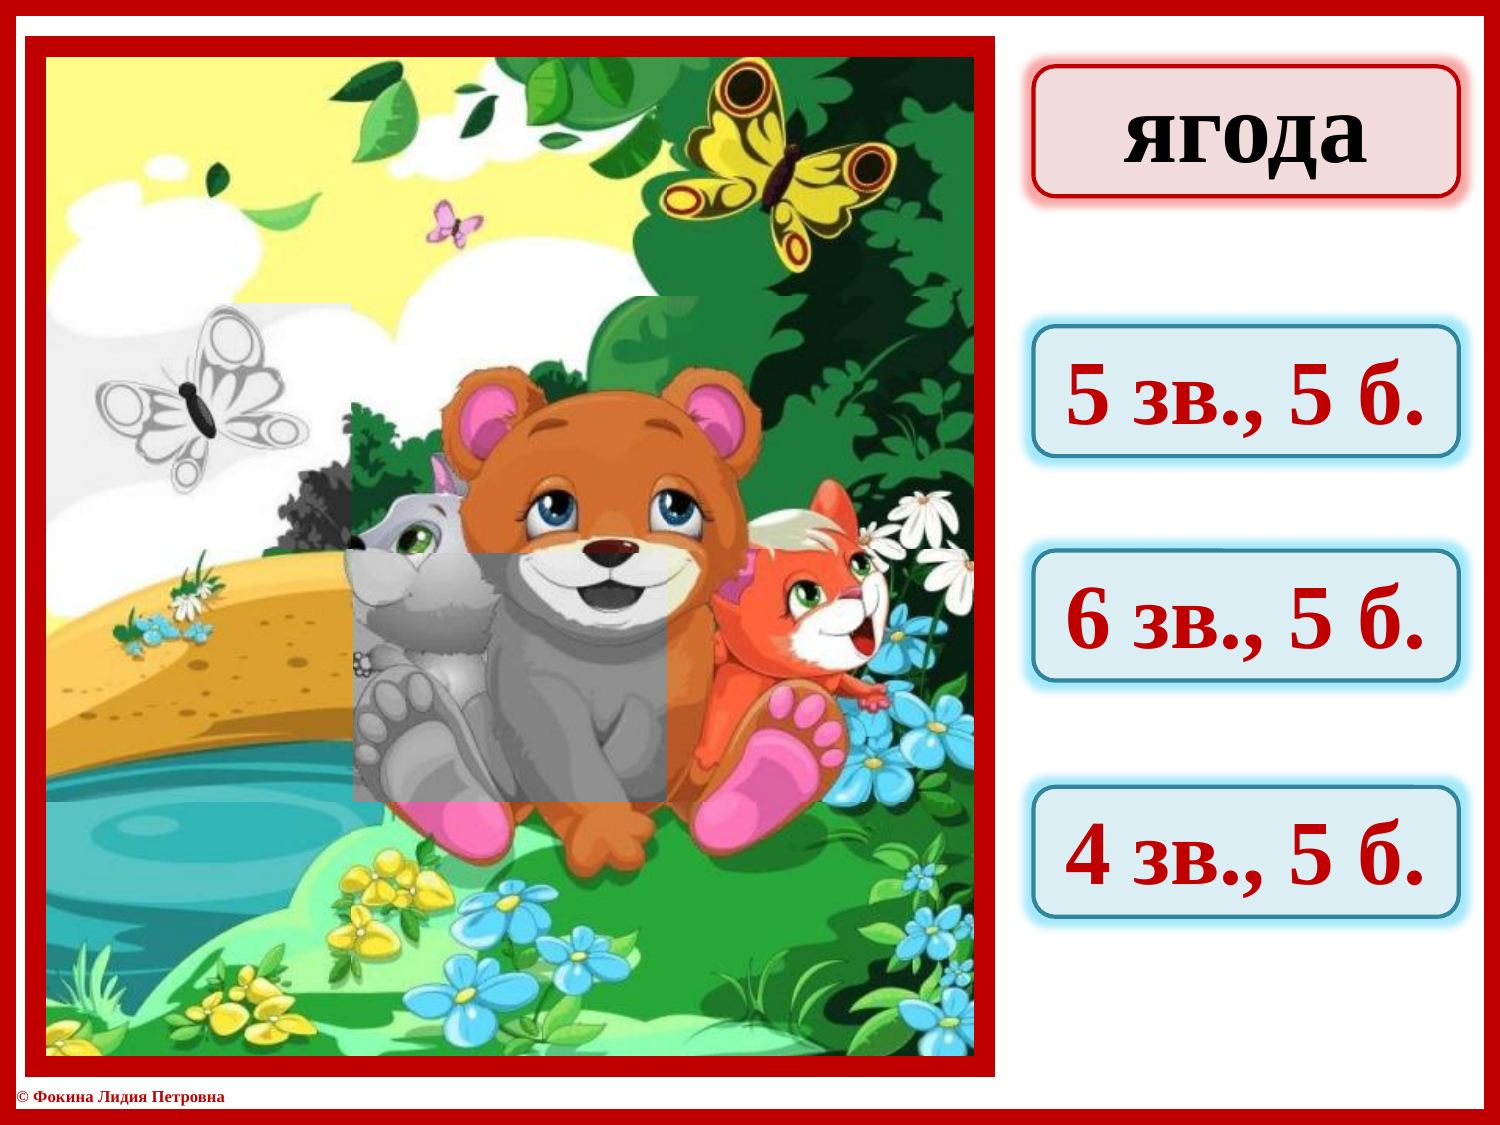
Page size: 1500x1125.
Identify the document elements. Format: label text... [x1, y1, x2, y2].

text_box ягода [1031, 64, 1461, 199]
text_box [34, 46, 985, 1061]
text_box 5 зв., 5 б. [1031, 324, 1461, 459]
text_box 4 зв., 5 б. [1031, 784, 1461, 919]
text_box 6 зв., 5 б. [1031, 548, 1461, 683]
